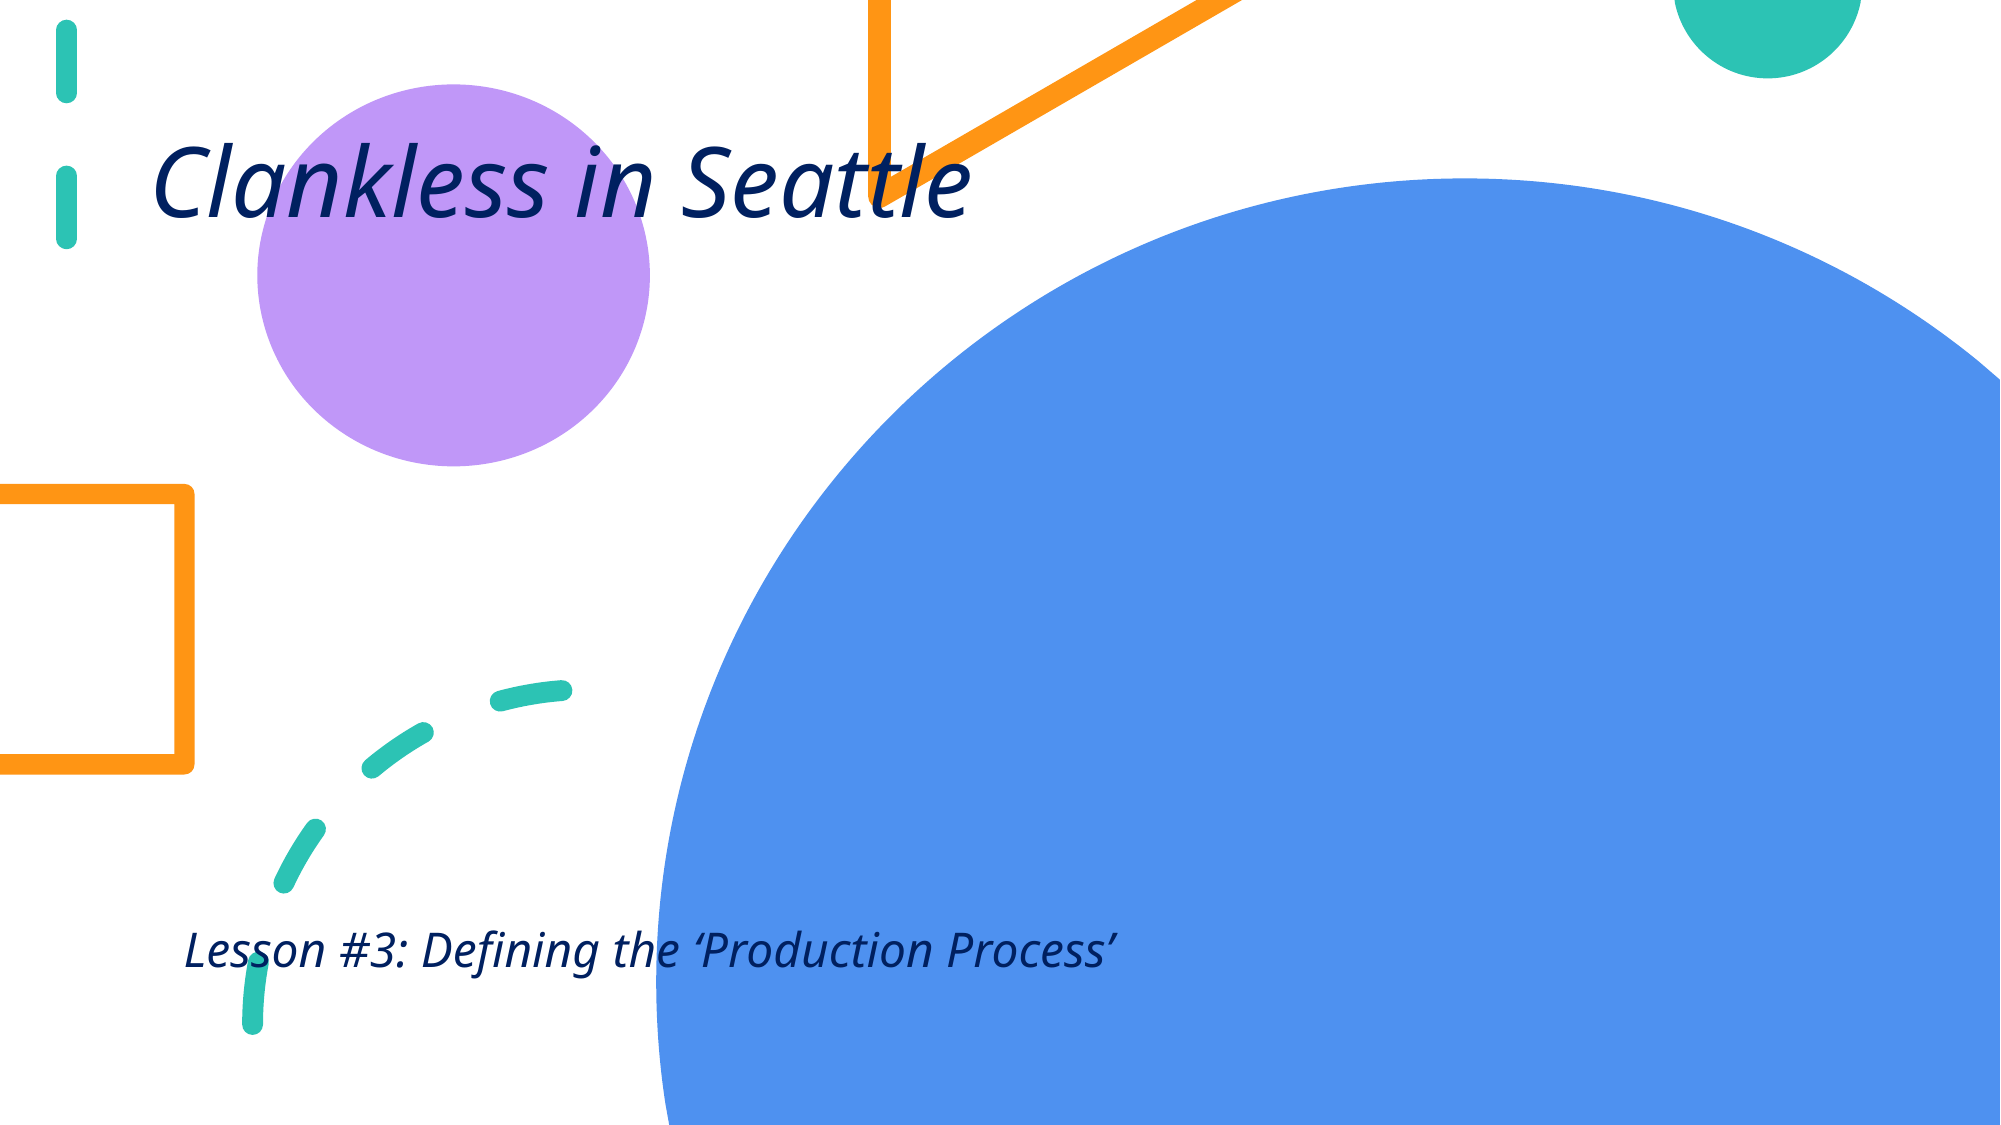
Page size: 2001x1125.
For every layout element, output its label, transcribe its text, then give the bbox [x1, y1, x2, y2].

text_box Lesson #3: Defining the ‘Production Process’ [168, 904, 1302, 993]
title Clankless in Seattle [134, 112, 1409, 247]
